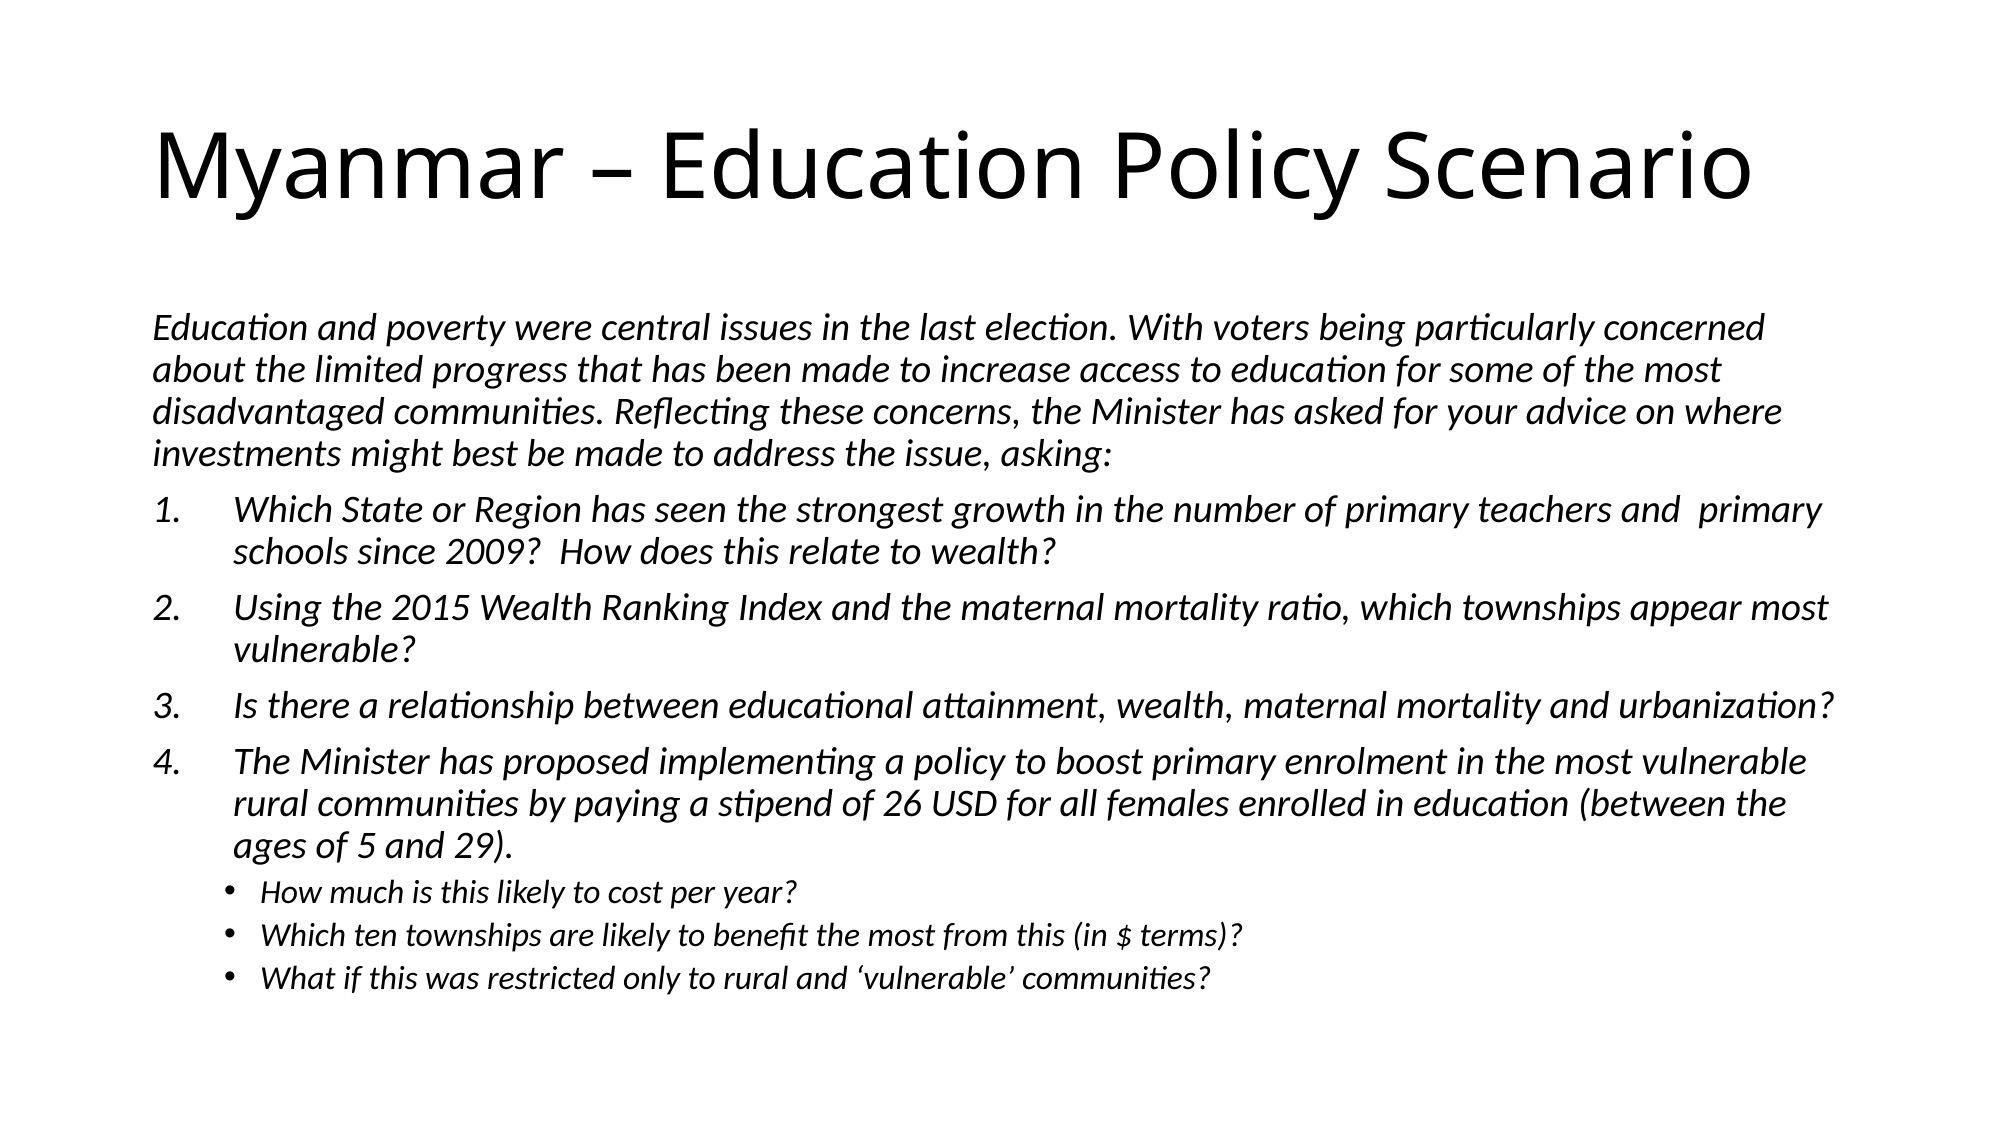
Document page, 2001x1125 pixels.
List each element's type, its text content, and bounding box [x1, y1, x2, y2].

list Education and poverty were central issues in the last election. With voters being particularly concerned about the limited progress that has been made to increase access to education for some of the most disadvantaged communities. Reflecting these concerns, the Minister has asked for your advice on where investments might best be made to address the issue, asking: Which State or Region has seen the strongest growth in the number of primary teachers and primary schools since 2009? How does this relate to wealth? Using the 2015 Wealth Ranking Index and the maternal mortality ratio, which townships appear most vulnerable? Is there a relationship between educational attainment, wealth, maternal mortality and urbanization? The Minister has proposed implementing a policy to boost primary enrolment in the most vulnerable rural communities by paying a stipend of 26 USD for all females enrolled in education (between the ages of 5 and 29). How much is this likely to cost per year? Which ten townships are likely to benefit the most from this (in $ terms)? What if this was restricted only to rural and ‘vulnerable’ communities? [137, 299, 1863, 1014]
title Myanmar – Education Policy Scenario [137, 59, 1863, 278]
